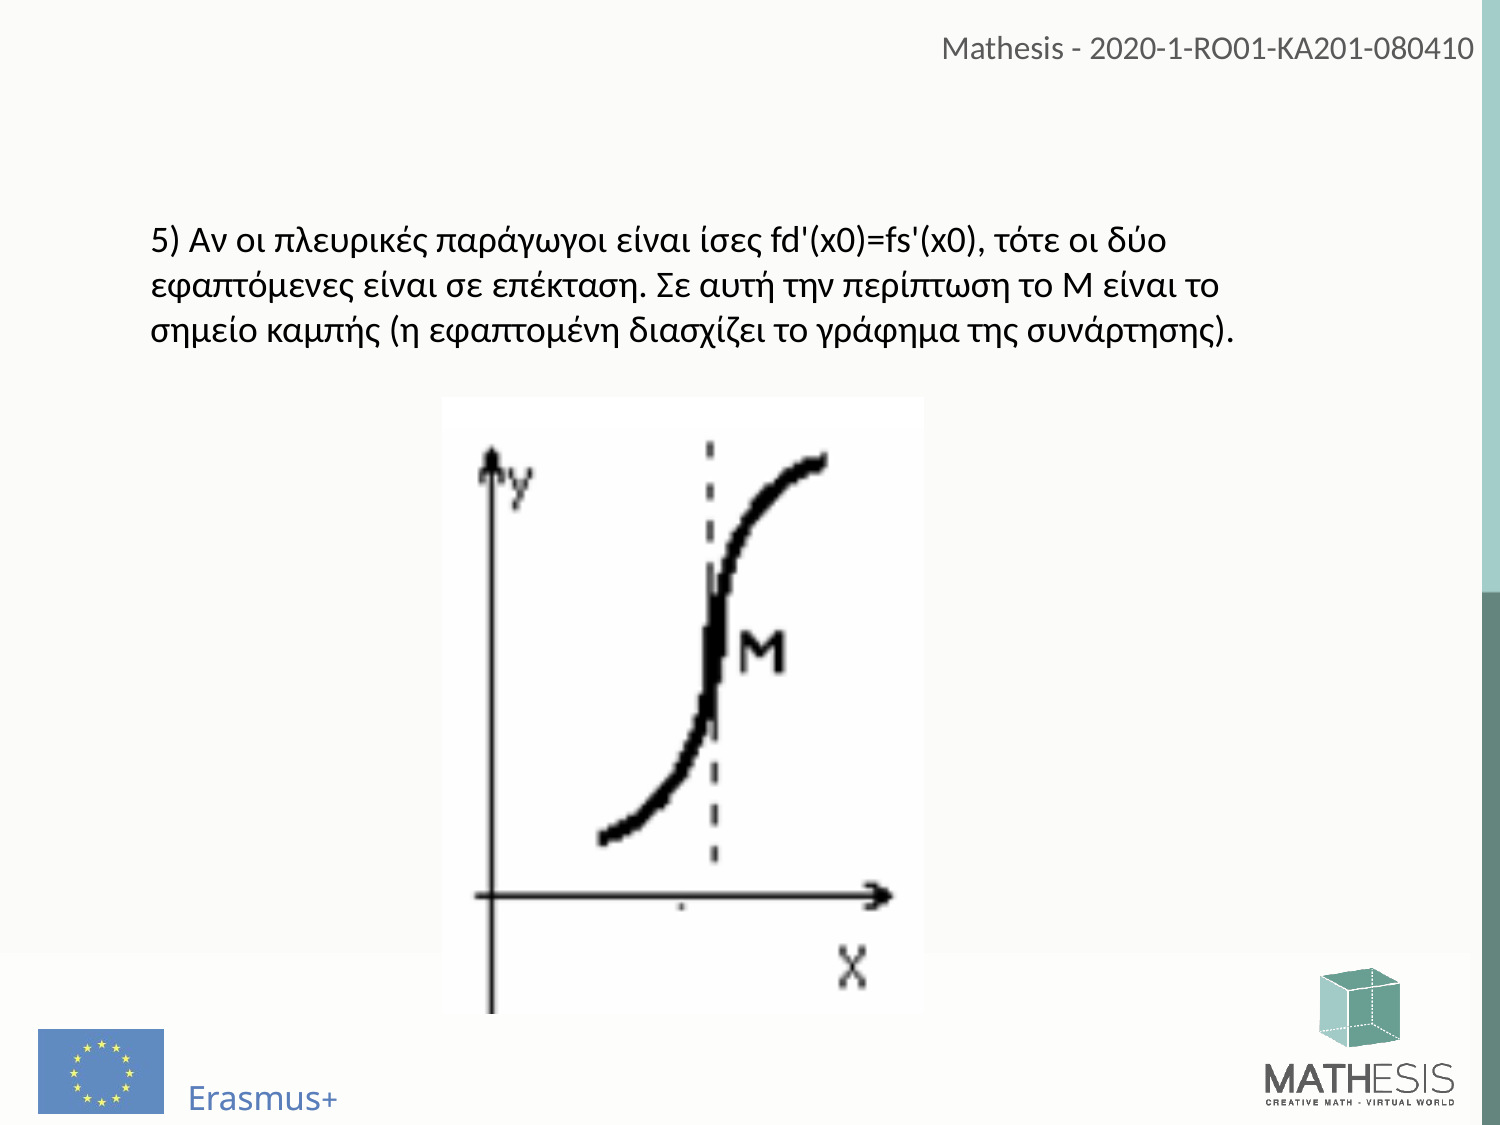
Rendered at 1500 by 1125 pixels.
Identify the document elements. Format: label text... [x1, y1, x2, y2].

text_box 5) Αν οι πλευρικές παράγωγοι είναι ίσες fd'(x0)=fs'(x0), τότε οι δύο εφαπτόμενες είναι σε επέκταση. Σε αυτή την περίπτωση το M είναι το σημείο καμπής (η εφαπτομένη διασχίζει το γράφημα της συνάρτησης). [135, 208, 1258, 403]
picture [442, 396, 924, 1015]
